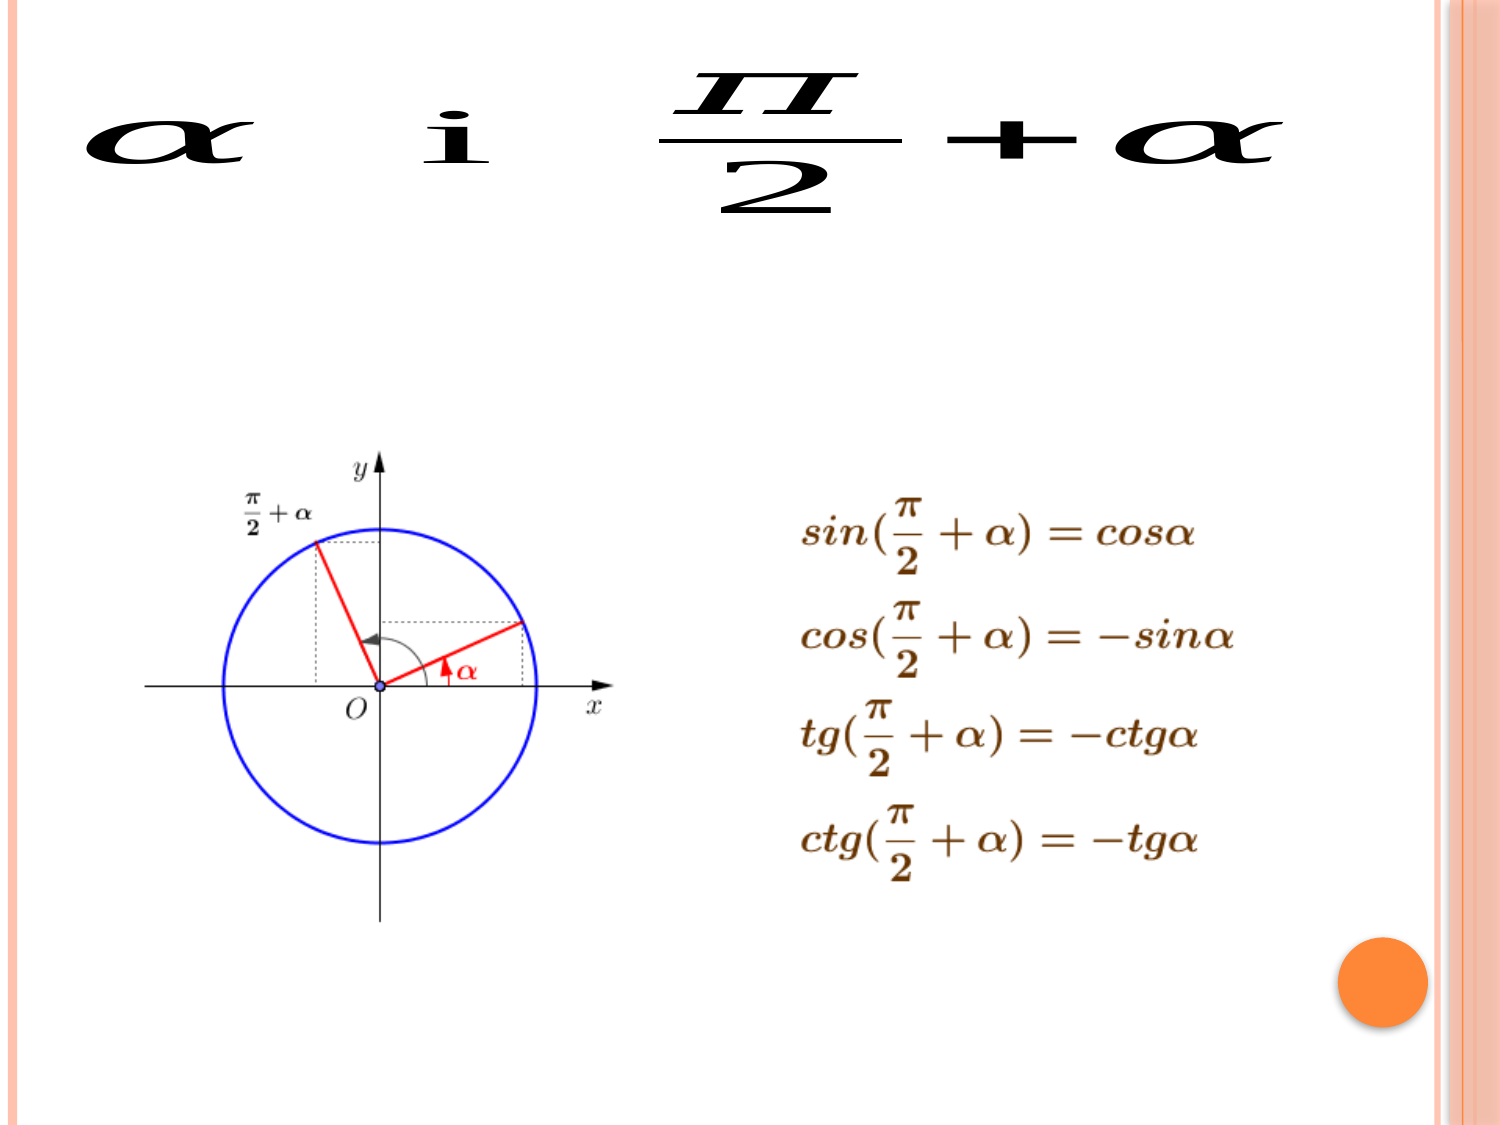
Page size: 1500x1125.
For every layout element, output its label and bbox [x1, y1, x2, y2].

picture [749, 486, 1274, 894]
picture [111, 432, 648, 949]
